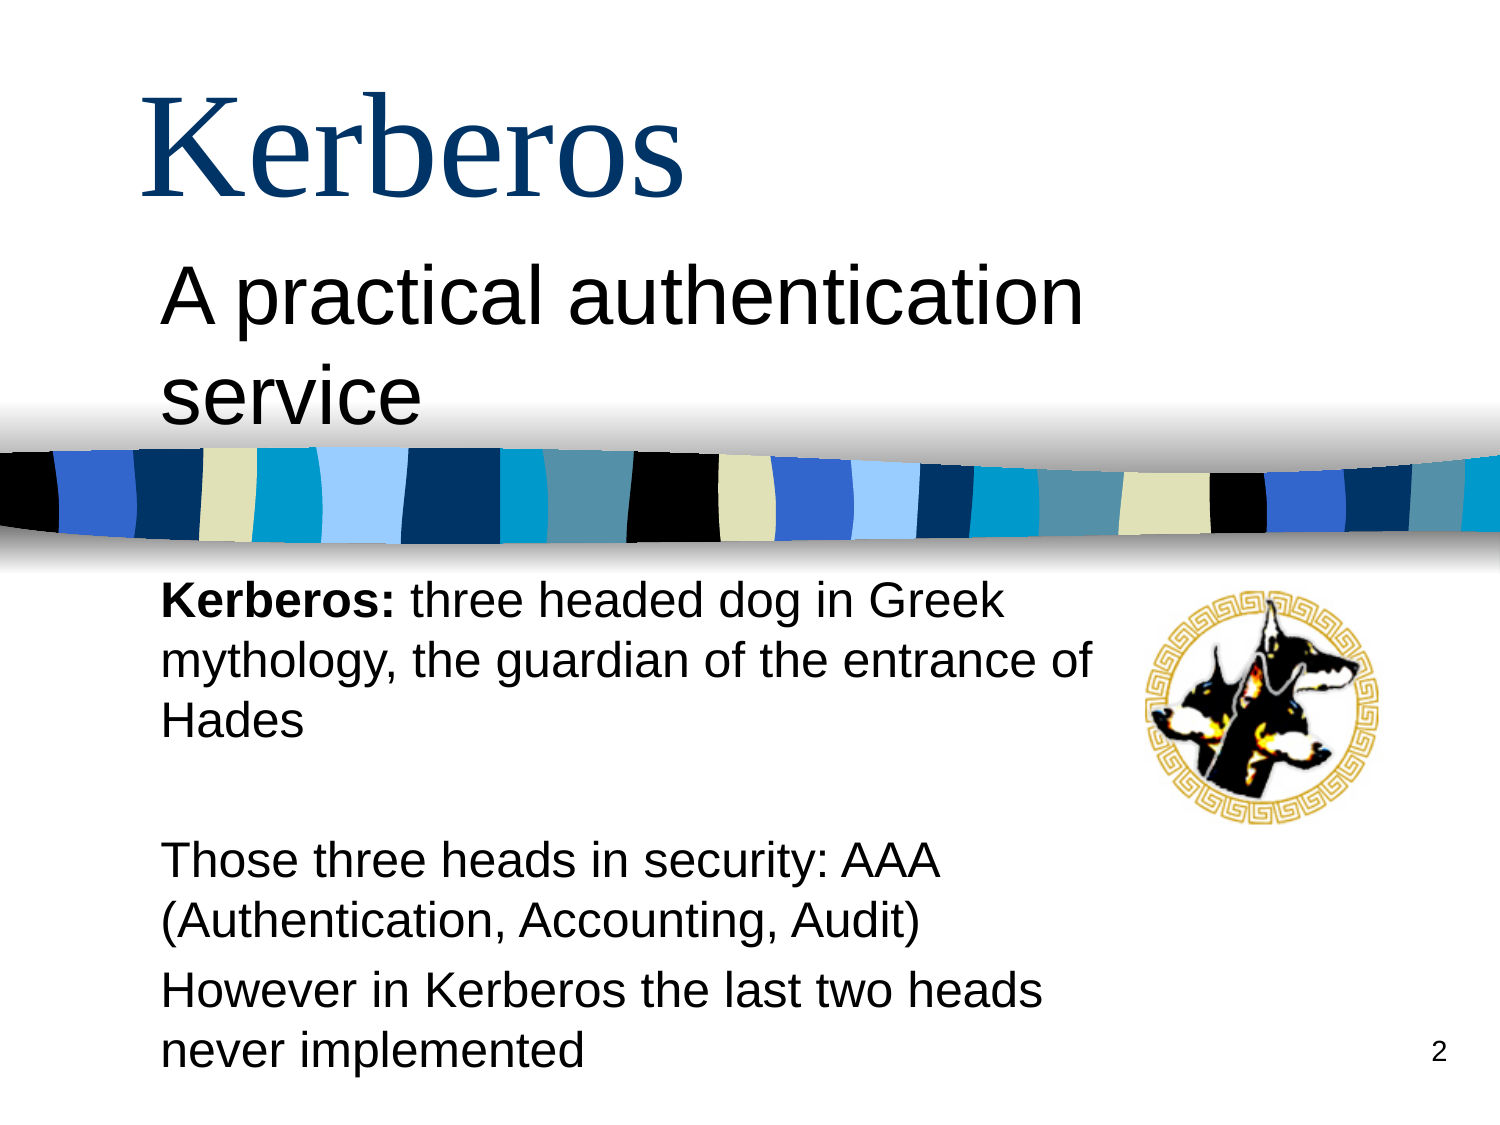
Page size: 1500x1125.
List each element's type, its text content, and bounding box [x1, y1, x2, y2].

title Kerberos [123, 38, 1399, 234]
picture [1133, 573, 1400, 853]
slide_number 2 [1149, 1024, 1463, 1101]
subtitle A practical authentication service Kerberos: three headed dog in Greek mythology, the guardian of the entrance of Hades Those three heads in security: AAA (Authentication, Accounting, Audit) However in Kerberos the last two heads never implemented [145, 233, 1196, 810]
